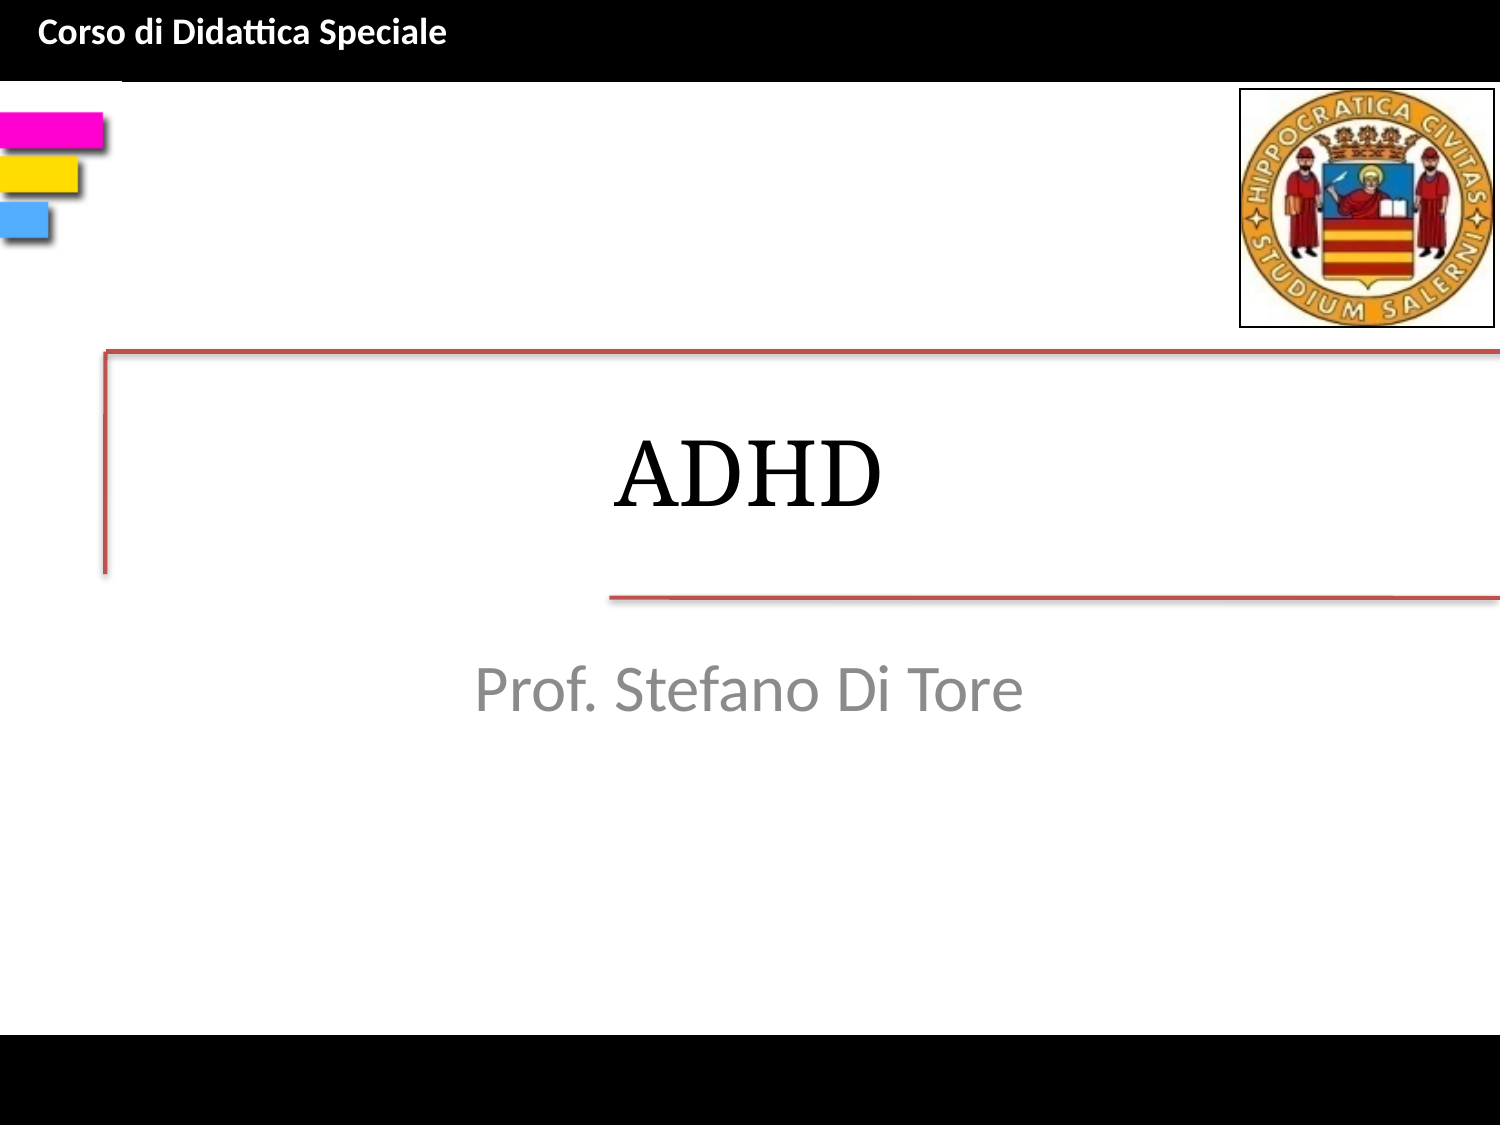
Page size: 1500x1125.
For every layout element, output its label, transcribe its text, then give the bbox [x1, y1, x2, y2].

picture [1240, 89, 1494, 327]
title ADHD [112, 349, 1388, 591]
picture [0, 81, 122, 265]
subtitle Prof. Stefano Di Tore [224, 637, 1276, 926]
